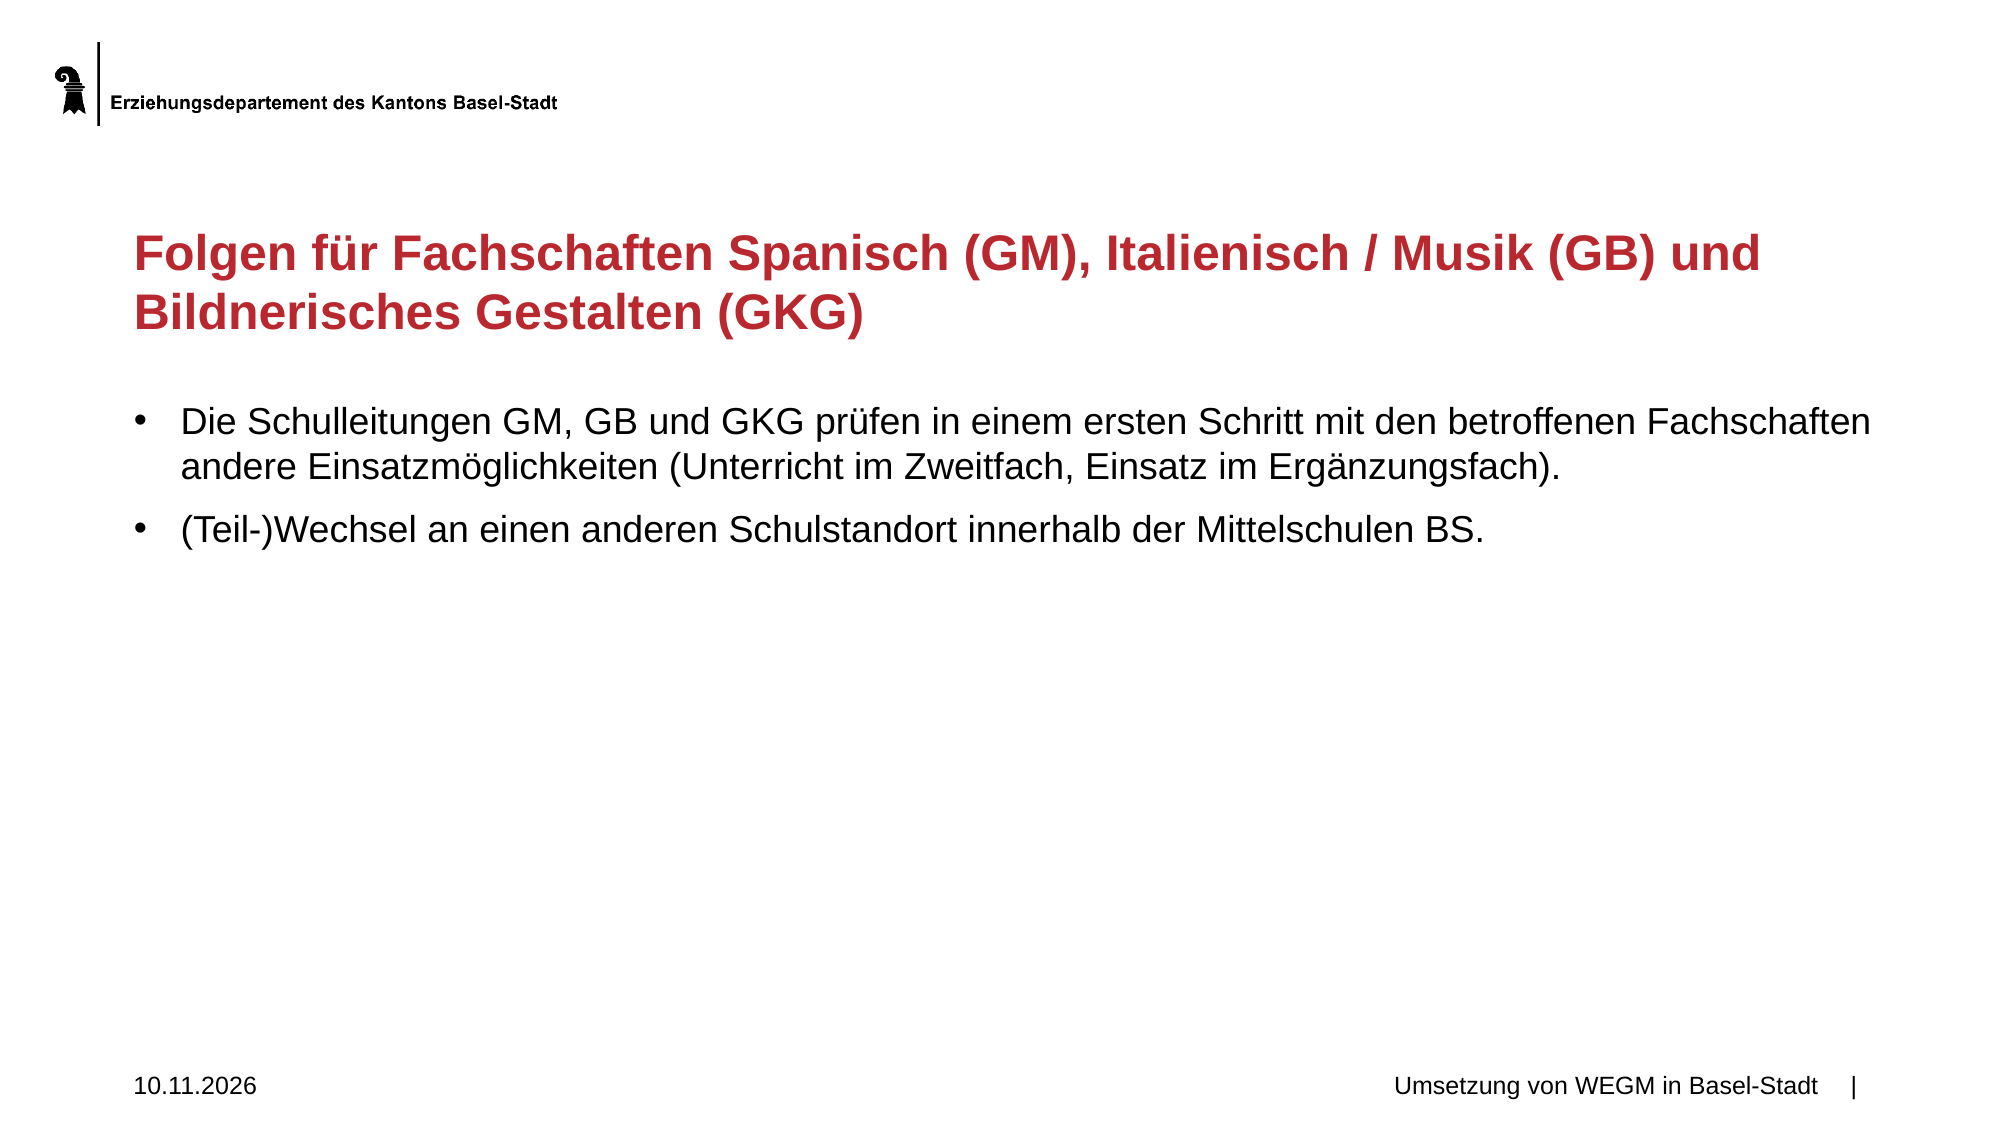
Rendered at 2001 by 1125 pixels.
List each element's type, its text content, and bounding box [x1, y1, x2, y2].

picture [54, 42, 557, 126]
list Die Schulleitungen GM, GB und GKG prüfen in einem ersten Schritt mit den betroffenen Fachschaften andere Einsatzmöglichkeiten (Unterricht im Zweitfach, Einsatz im Ergänzungsfach). (Teil-)Wechsel an einen anderen Schulstandort innerhalb der Mittelschulen BS. [133, 396, 1914, 1018]
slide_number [133, 1064, 567, 1125]
title Folgen für Fachschaften Spanisch (GM), Italienisch / Musik (GB) und Bildnerisches Gestalten (GKG) [133, 219, 1914, 362]
slide_number | 3 [1850, 1064, 2000, 1125]
footer Umsetzung von WEGM in Basel-Stadt [598, 1064, 1820, 1125]
